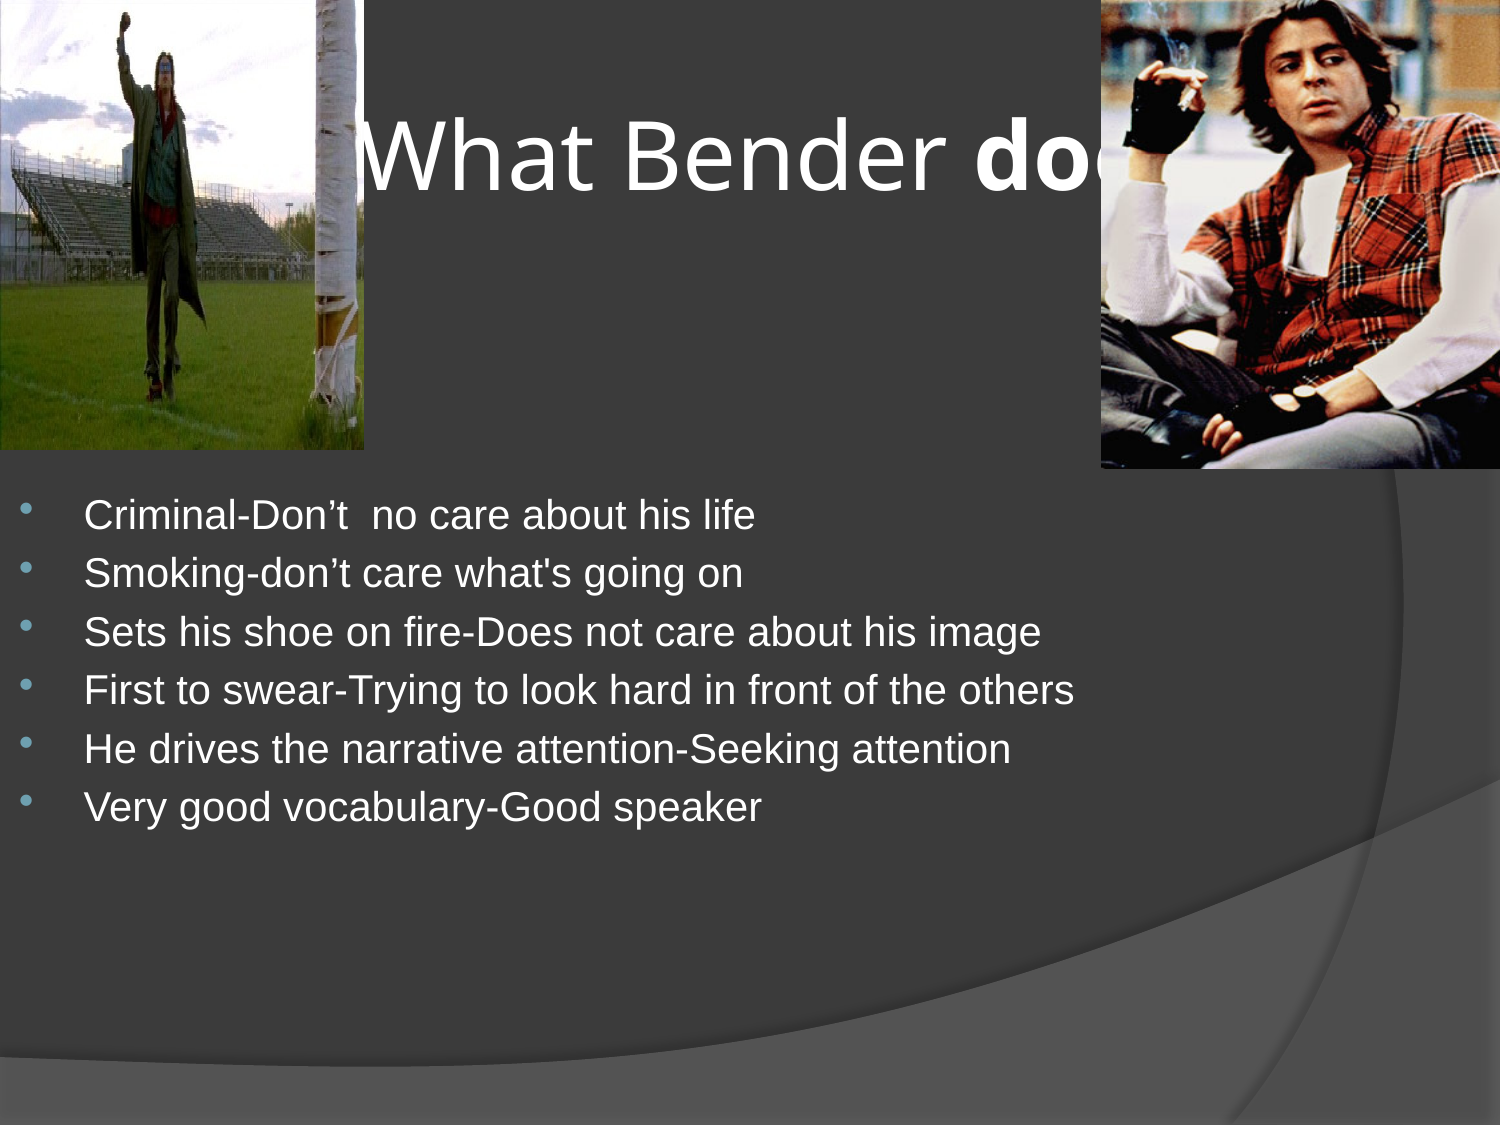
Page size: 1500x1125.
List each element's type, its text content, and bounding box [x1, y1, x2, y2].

list Criminal-Don’t no care about his life Smoking-don’t care what's going on Sets his shoe on fire-Does not care about his image First to swear-Trying to look hard in front of the others He drives the narrative attention-Seeking attention Very good vocabulary-Good speaker [0, 480, 1350, 1125]
picture [1101, 0, 1500, 469]
title What Bender does [375, 58, 1092, 247]
picture [0, 0, 364, 451]
